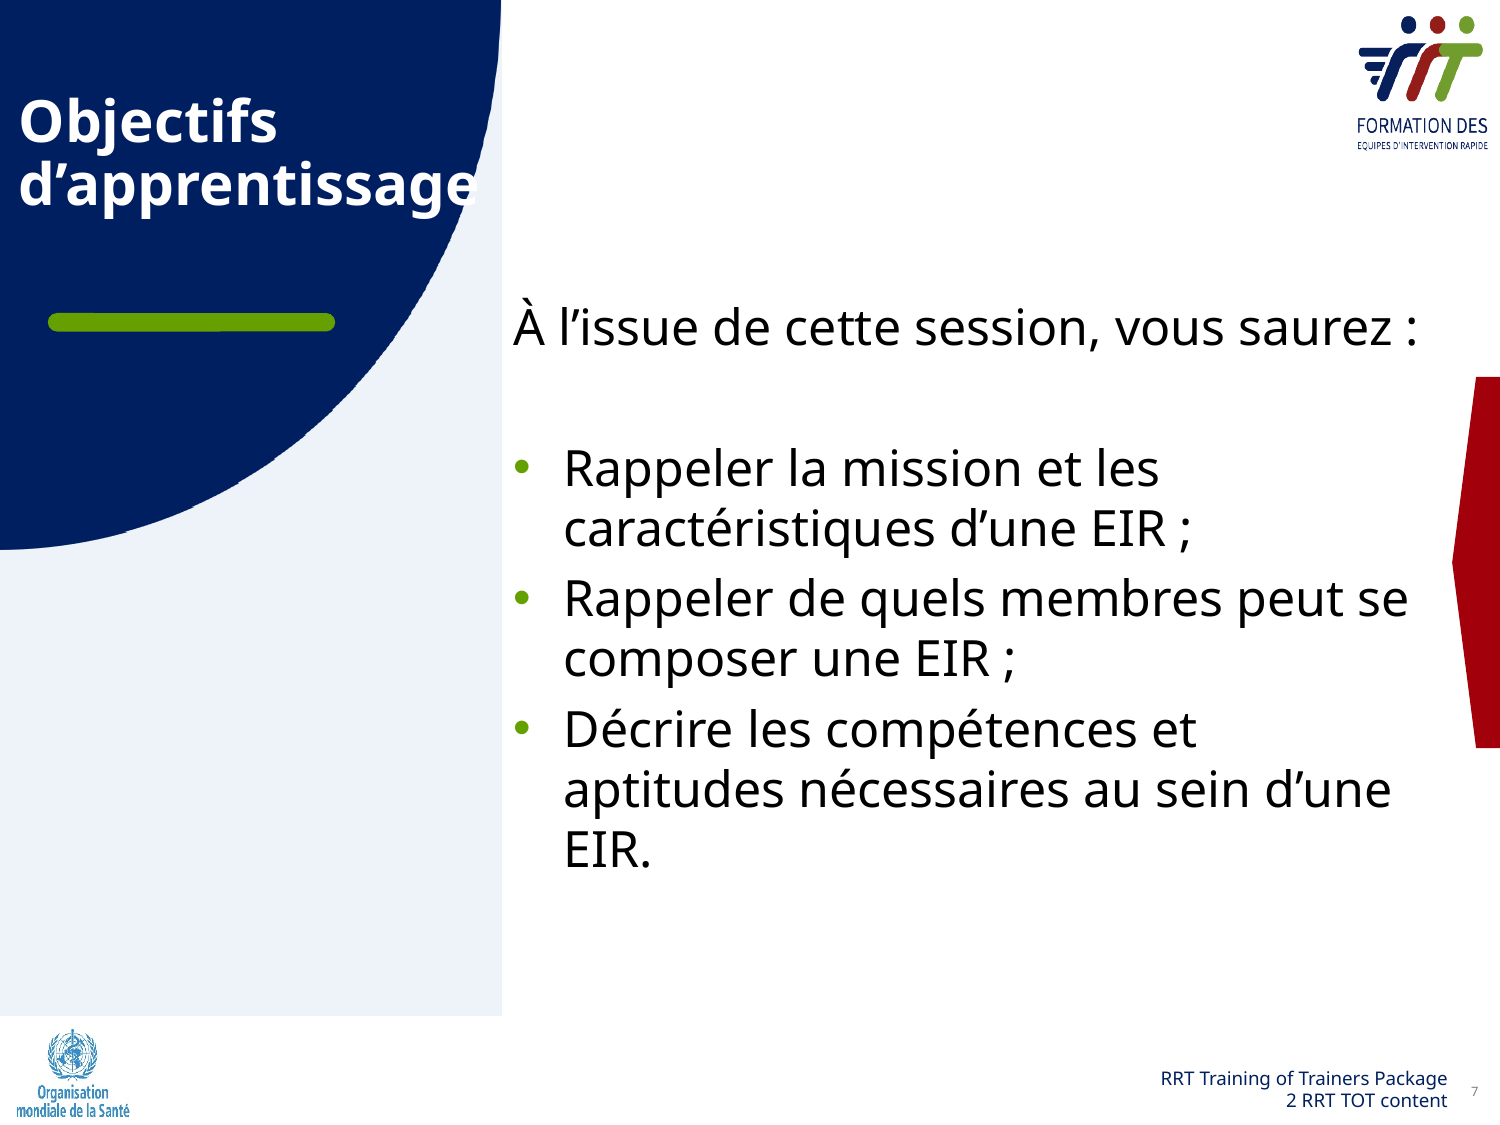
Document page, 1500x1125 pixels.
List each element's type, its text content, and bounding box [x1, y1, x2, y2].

picture [15, 1027, 130, 1118]
title Objectifs d’apprentissage [15, 0, 592, 220]
list À l’issue de cette session, vous saurez : Rappeler la mission et les caractéristiques d’une EIR ; Rappeler de quels membres peut se composer une EIR ; Décrire les compétences et aptitudes nécessaires au sein d’une EIR. [505, 287, 1433, 848]
picture [0, 0, 502, 1018]
picture [1357, 15, 1488, 151]
